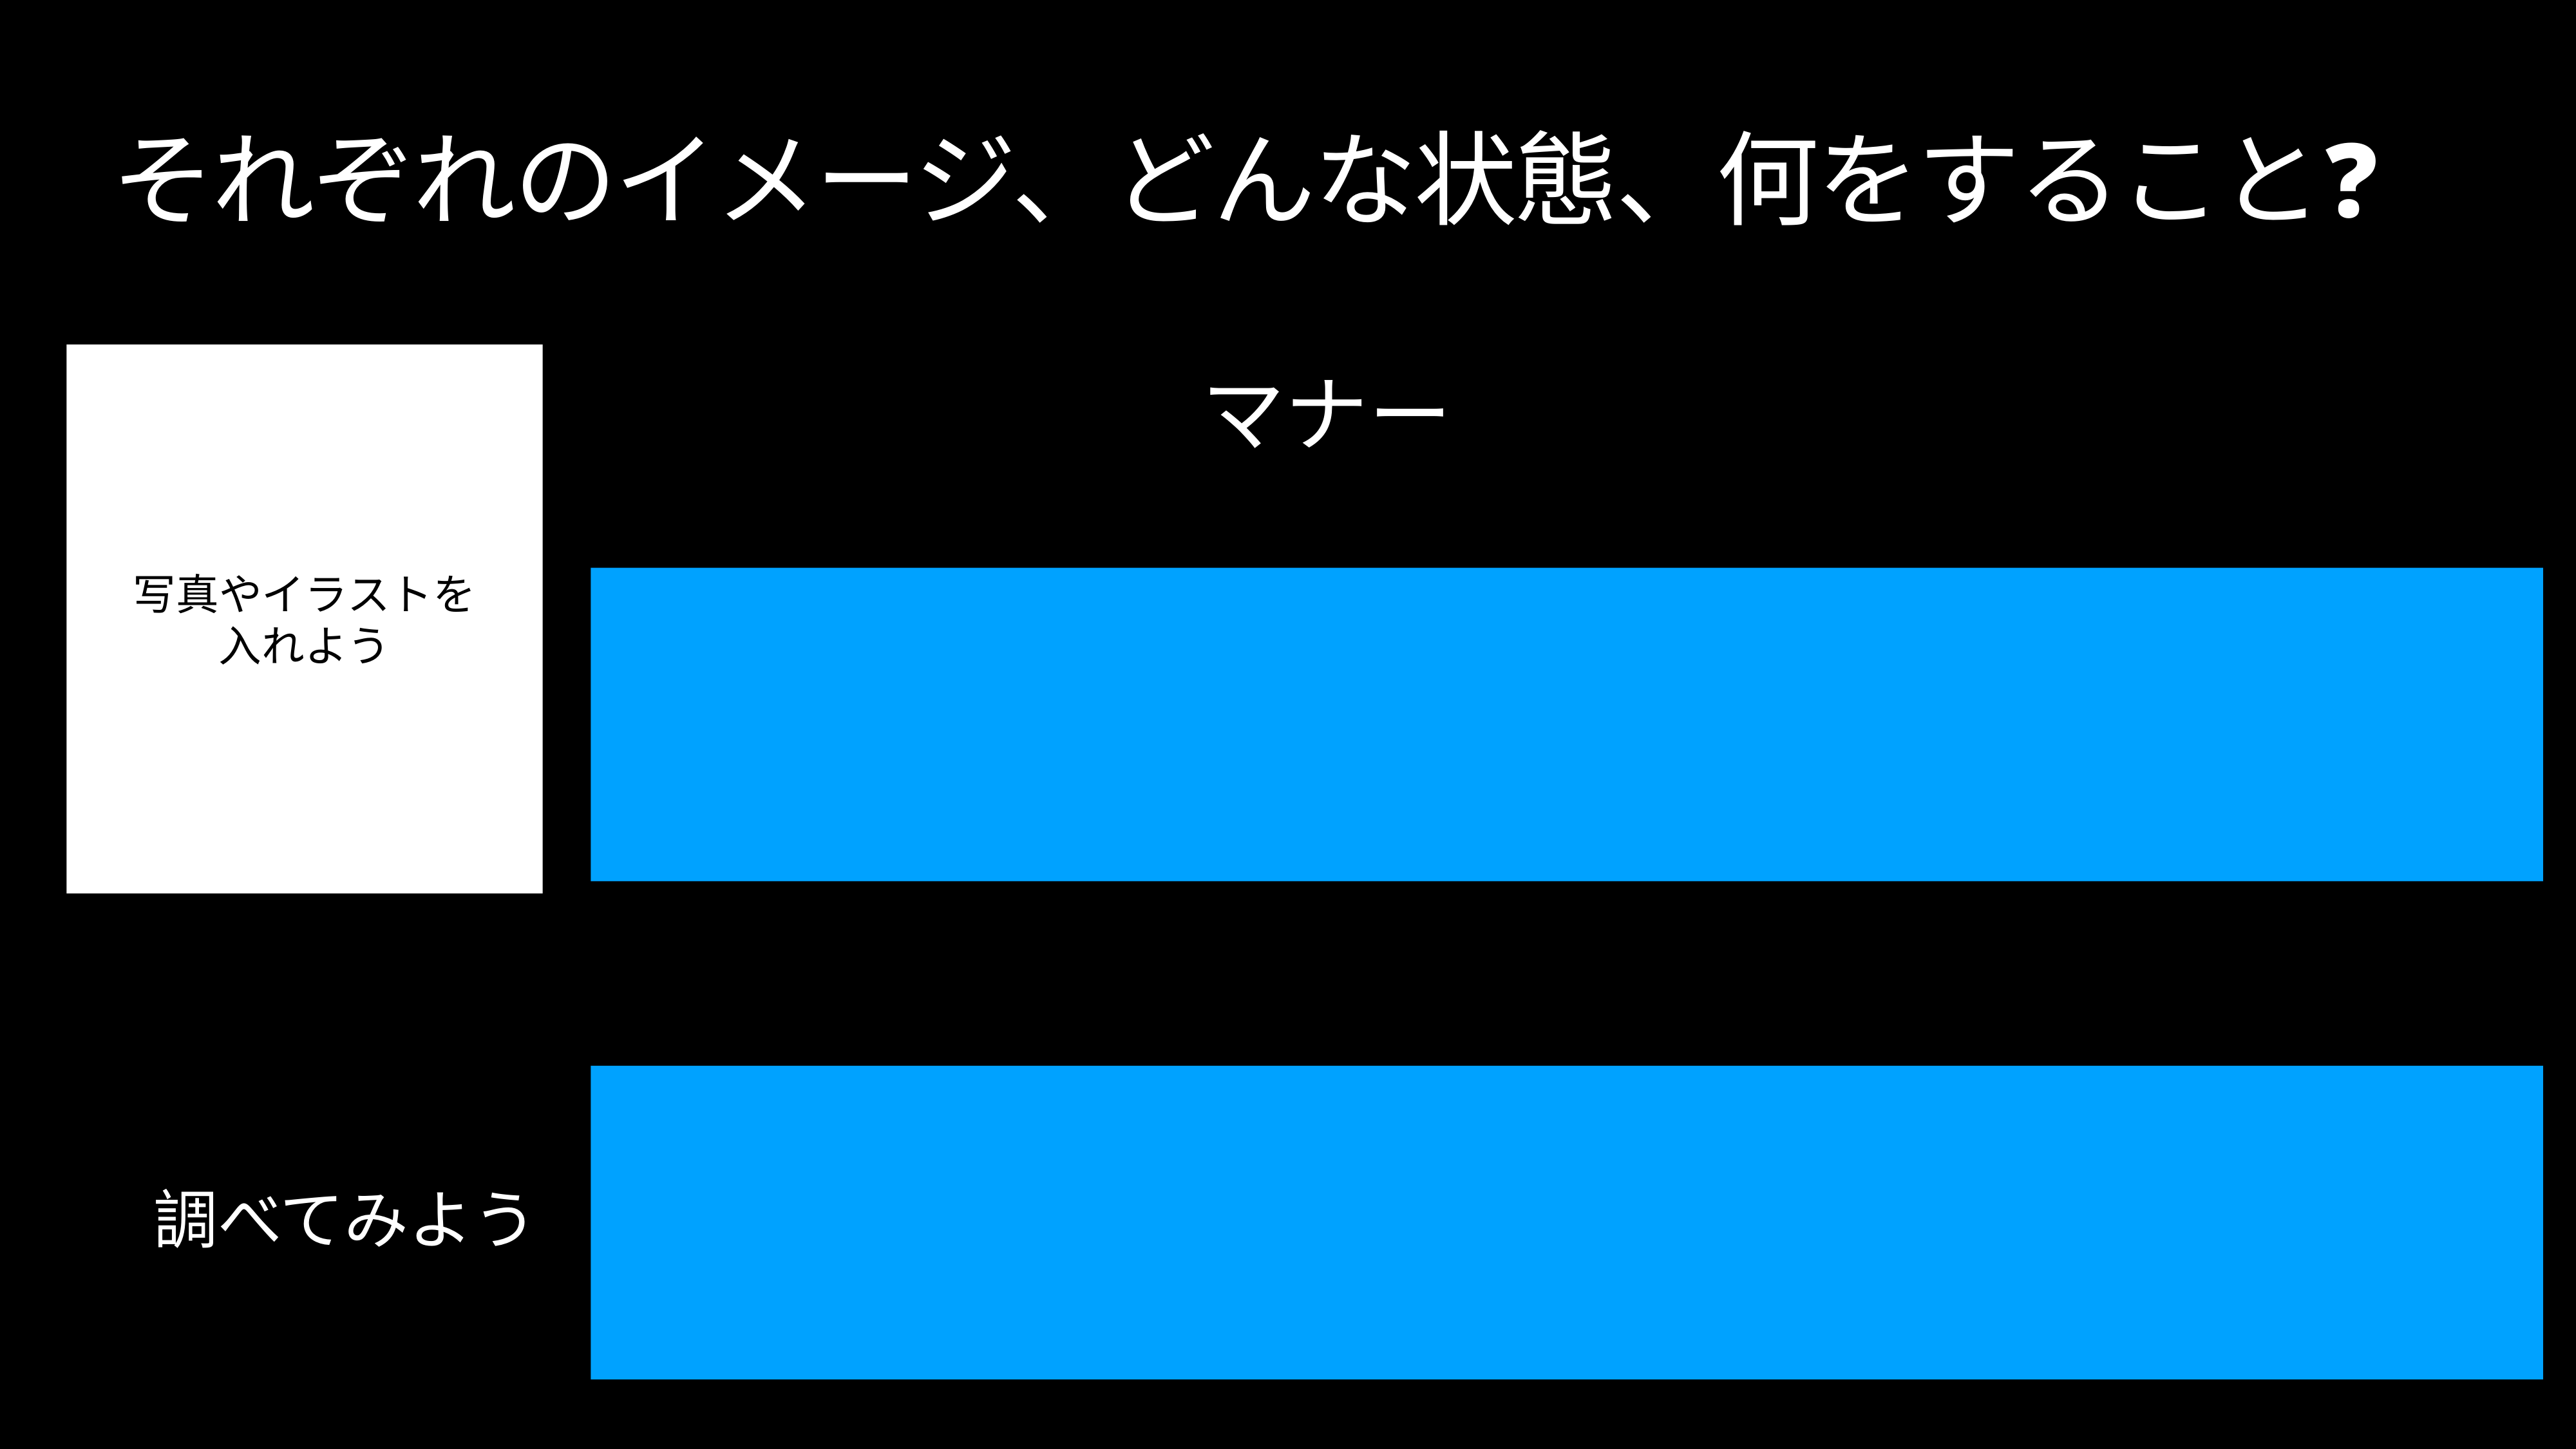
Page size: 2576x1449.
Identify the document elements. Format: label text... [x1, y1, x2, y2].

text_box 写真やイラストを 入れよう [66, 344, 543, 894]
text_box [591, 567, 2543, 882]
text_box マナー [1197, 367, 1457, 468]
text_box [591, 1065, 2543, 1379]
text_box 調べてみよう [148, 1182, 544, 1263]
title それぞれのイメージ、どんな状態、何をすること❓ [106, 35, 2428, 341]
